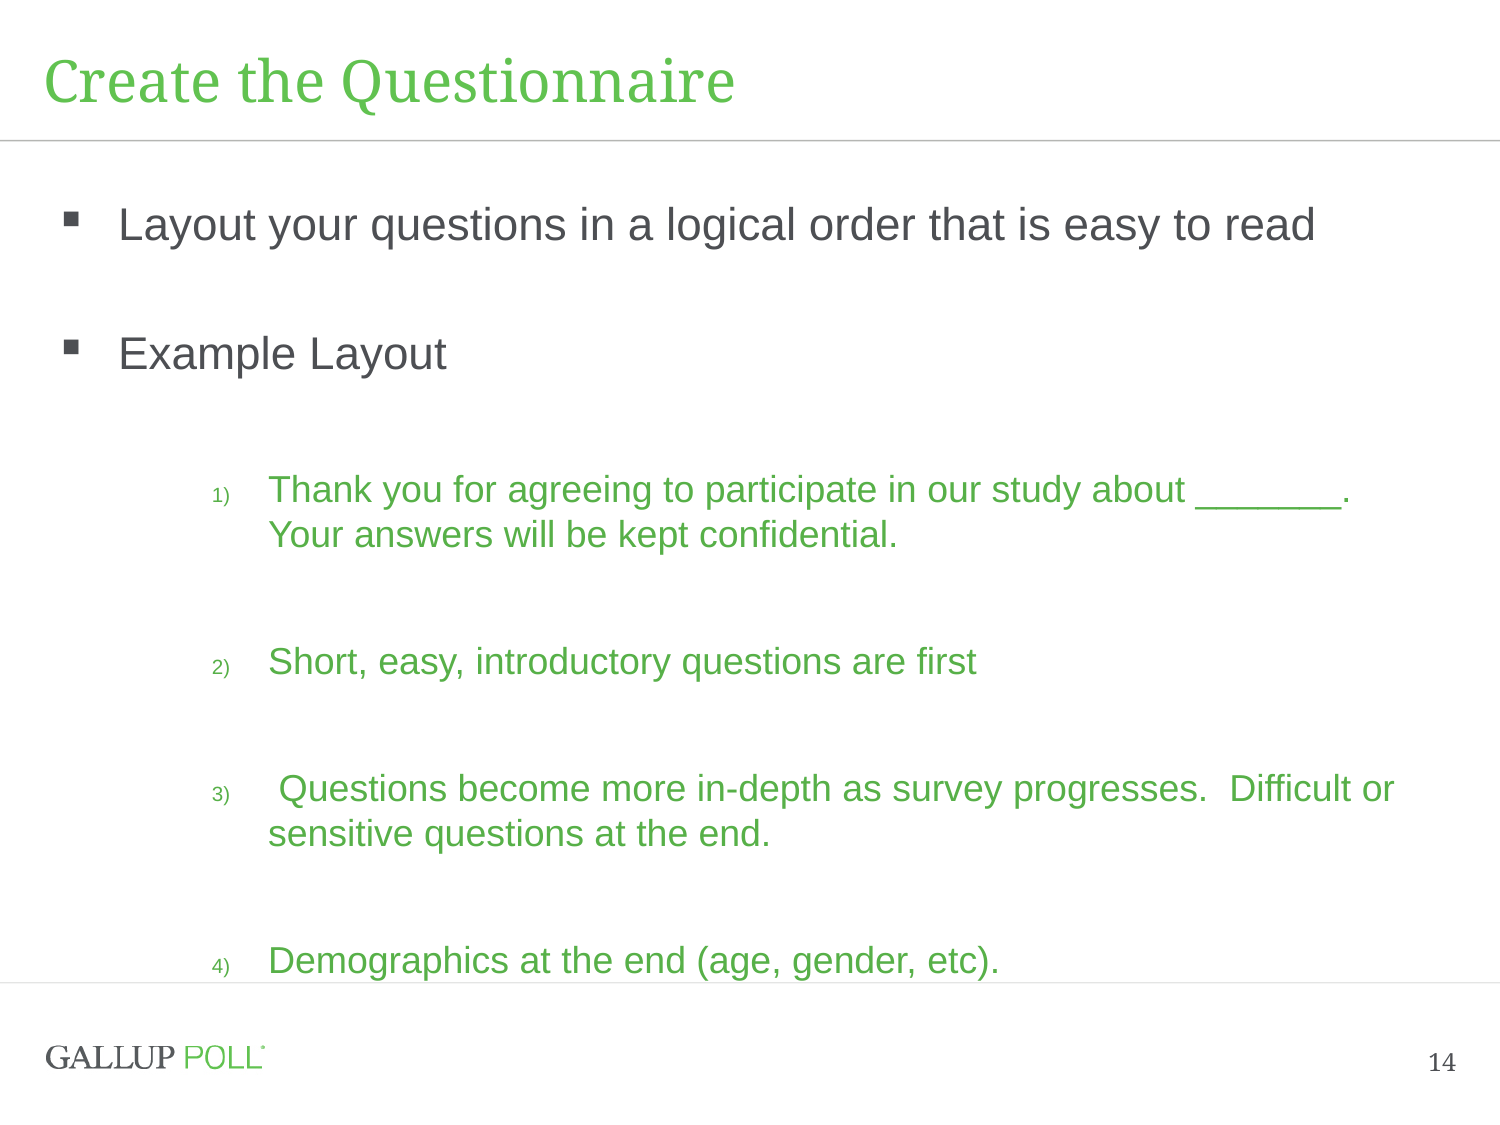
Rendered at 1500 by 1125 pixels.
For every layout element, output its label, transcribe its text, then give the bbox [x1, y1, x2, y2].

list Layout your questions in a logical order that is easy to read Example Layout Thank you for agreeing to participate in our study about _______. Your answers will be kept confidential. Short, easy, introductory questions are first Questions become more in-depth as survey progresses. Difficult or sensitive questions at the end. Demographics at the end (age, gender, etc). [46, 187, 1454, 949]
picture [0, 984, 1500, 1125]
slide_number 14 [1120, 1038, 1472, 1117]
title Create the Questionnaire [27, 30, 1461, 127]
